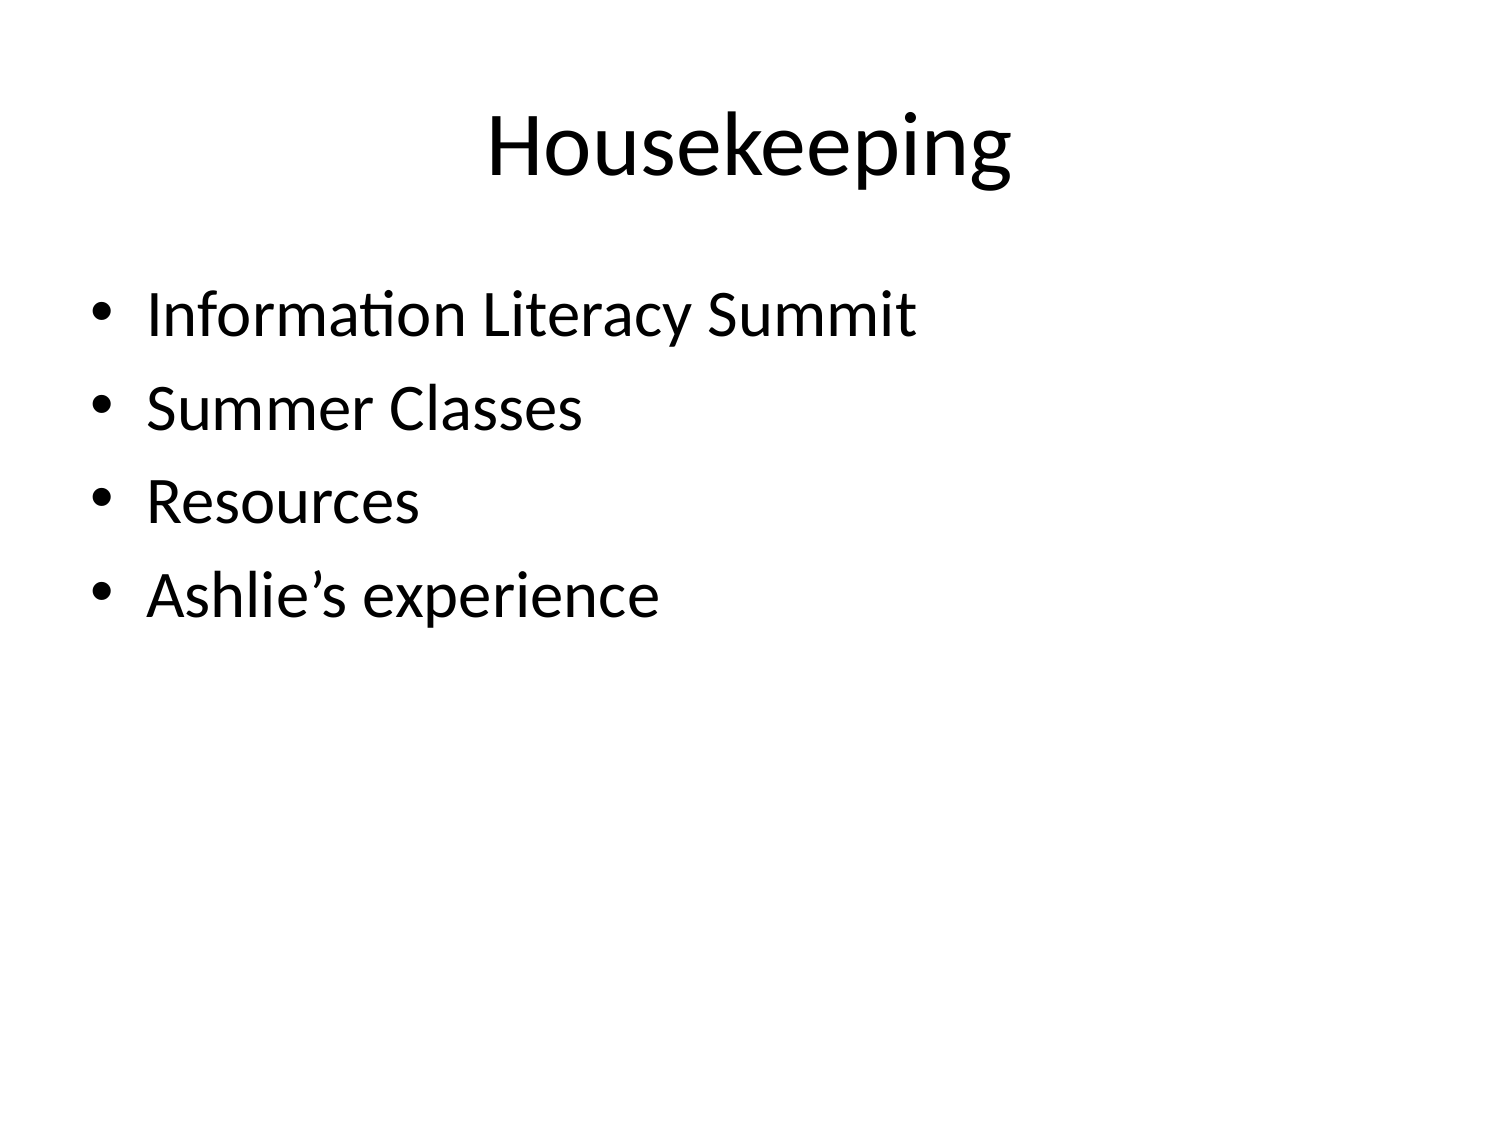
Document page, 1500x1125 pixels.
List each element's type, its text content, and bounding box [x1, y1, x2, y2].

list Information Literacy Summit Summer Classes Resources Ashlie’s experience [75, 262, 1463, 1005]
title Housekeeping [75, 45, 1425, 233]
